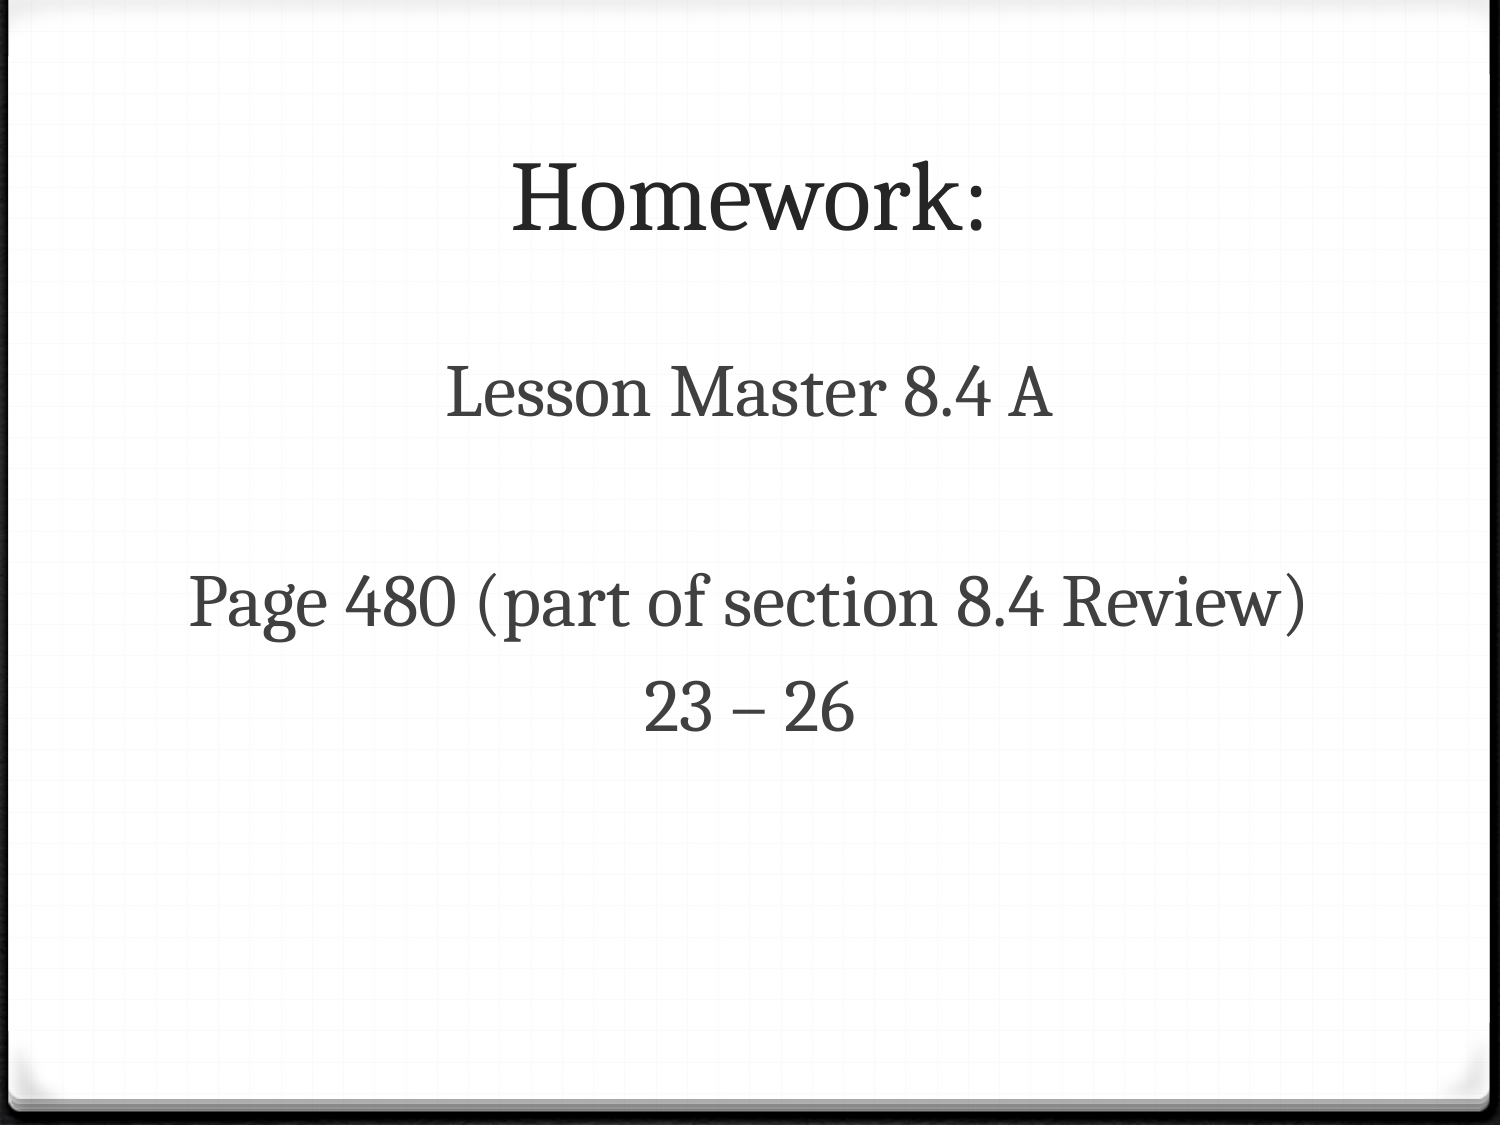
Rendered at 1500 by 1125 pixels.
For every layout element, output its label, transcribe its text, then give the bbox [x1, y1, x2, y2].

picture [0, 0, 1500, 1125]
title Homework: [90, 71, 1410, 309]
list Lesson Master 8.4 A Page 480 (part of section 8.4 Review) 23 – 26 [137, 334, 1363, 983]
